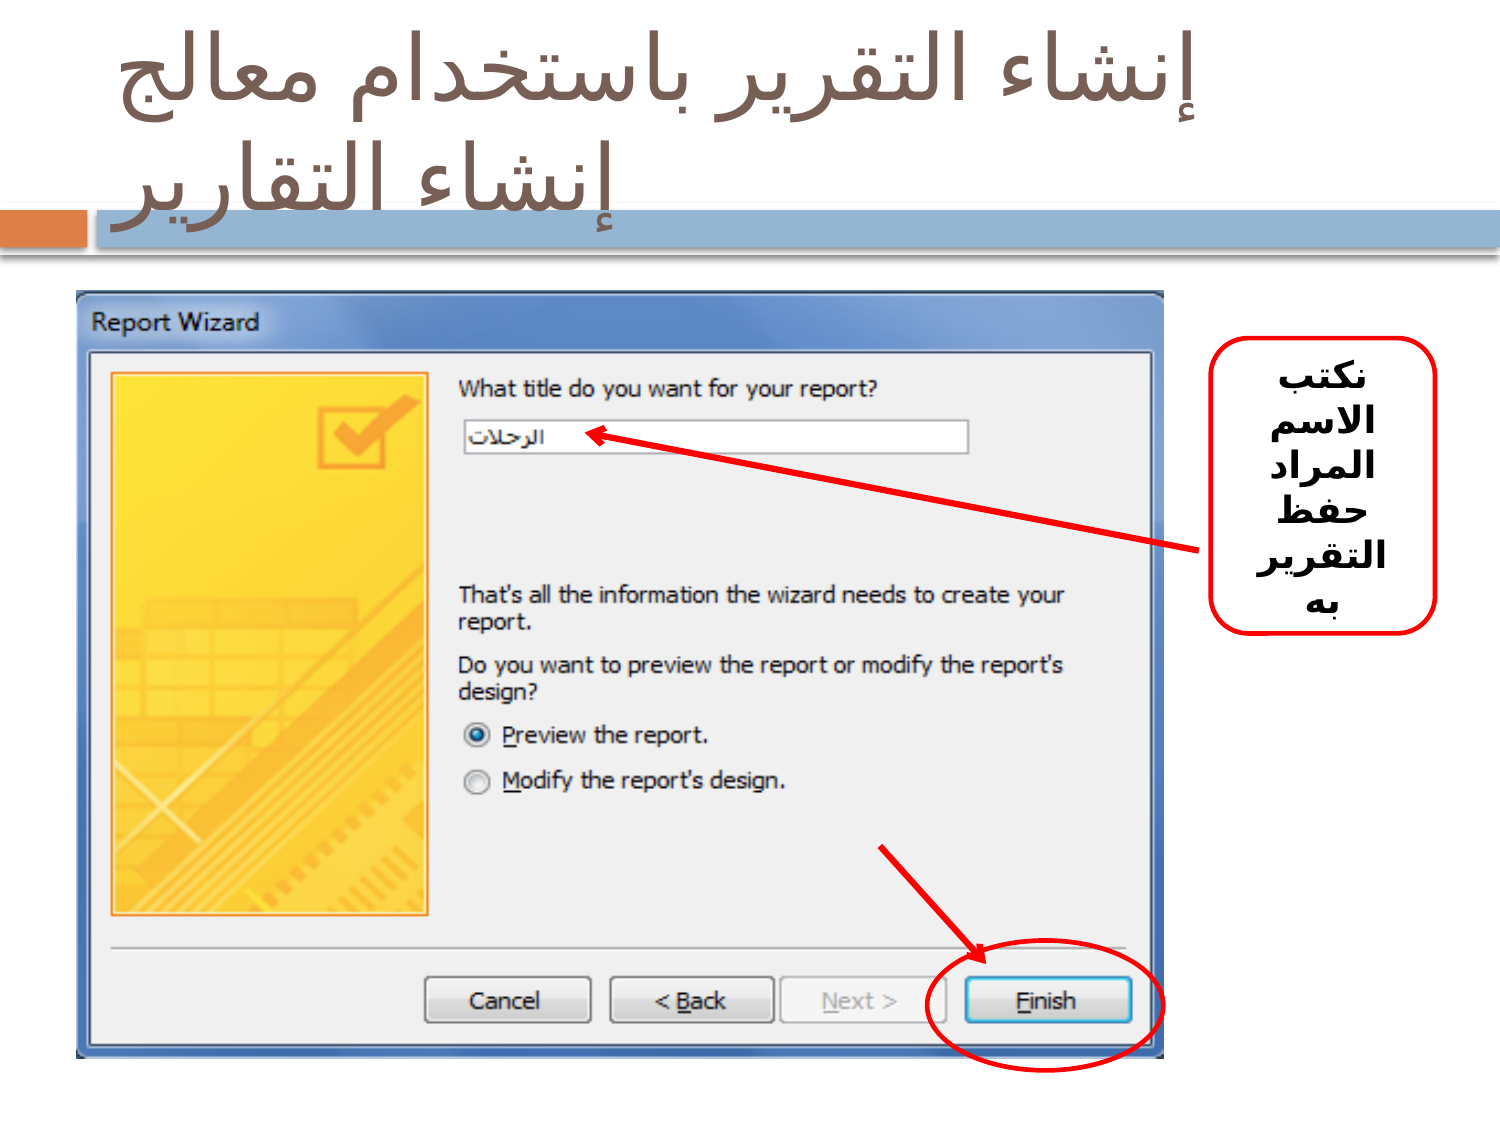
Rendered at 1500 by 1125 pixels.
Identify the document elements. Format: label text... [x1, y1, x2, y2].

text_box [584, 432, 1200, 551]
text_box نكتب الاسم المراد حفظ التقرير به [1209, 336, 1437, 635]
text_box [873, 851, 993, 959]
title إنشاء التقرير باستخدام معالج إنشاء التقارير [99, 37, 1438, 200]
picture [76, 290, 1164, 1059]
